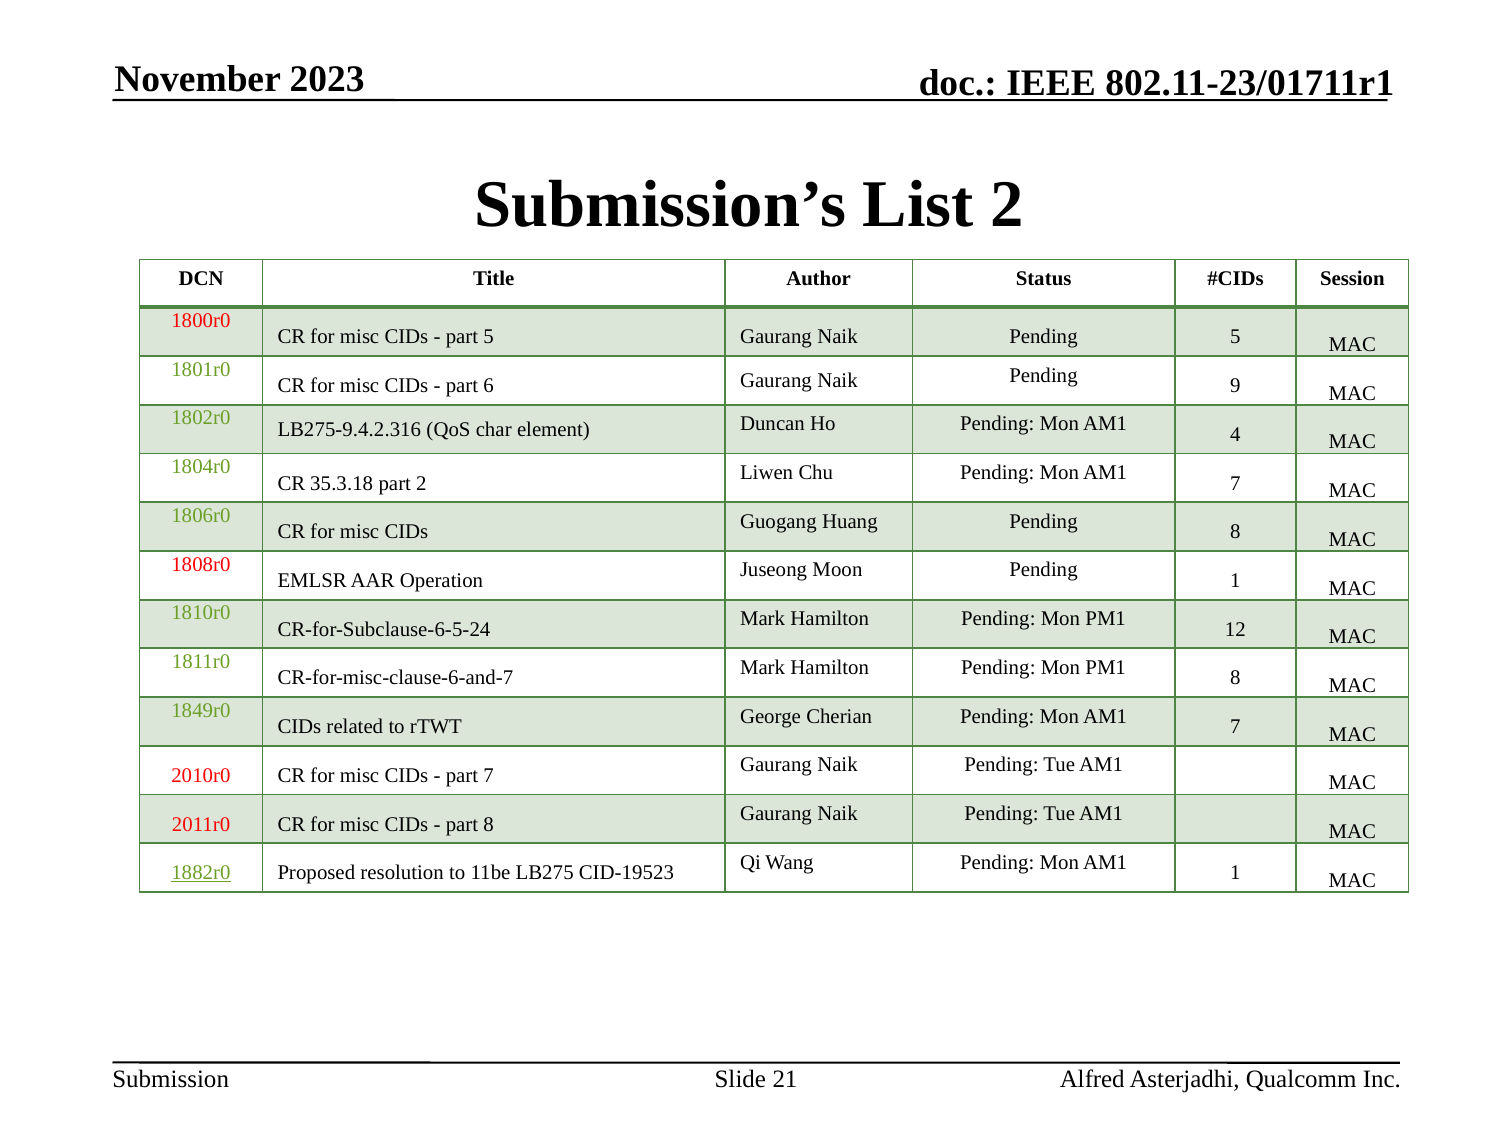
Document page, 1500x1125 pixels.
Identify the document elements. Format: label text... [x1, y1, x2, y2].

table_cell CR 35.3.18 part 2 [263, 454, 724, 501]
table_cell Pending: Tue AM1 [913, 795, 1174, 842]
table_cell 8 [1176, 649, 1295, 696]
table_cell MAC [1297, 698, 1408, 745]
table_header Title [263, 260, 724, 305]
table_cell 5 [1176, 309, 1295, 355]
table_cell 4 [1176, 406, 1295, 453]
table_cell 2010r0 [140, 747, 262, 794]
table_cell MAC [1297, 747, 1408, 794]
table_cell 1882r0 [140, 844, 262, 891]
table_cell MAC [1297, 552, 1408, 599]
table_cell Proposed resolution to 11be LB275 CID-19523 [263, 844, 724, 891]
table_cell MAC [1297, 601, 1408, 647]
table_cell MAC [1297, 309, 1408, 355]
table_cell CR-for-Subclause-6-5-24 [263, 601, 724, 647]
table_cell MAC [1297, 649, 1408, 696]
table_cell 1800r0 [140, 309, 262, 355]
title Submission’s List 2 [112, 112, 1388, 288]
table_cell Pending: Tue AM1 [913, 747, 1174, 794]
table_cell 1804r0 [140, 454, 262, 501]
table_header DCN [140, 260, 262, 305]
table_cell Qi Wang [726, 844, 912, 891]
table_cell 1 [1176, 552, 1295, 599]
table_cell CIDs related to rTWT [263, 698, 724, 745]
table_cell 9 [1176, 357, 1295, 404]
table_cell Pending: Mon PM1 [913, 601, 1174, 647]
table_cell 8 [1176, 503, 1295, 550]
table_cell CR for misc CIDs - part 5 [263, 309, 724, 355]
table_cell 1802r0 [140, 406, 262, 453]
table_cell [1176, 747, 1295, 794]
table_cell Pending [913, 503, 1174, 550]
table_cell MAC [1297, 503, 1408, 550]
table_cell Mark Hamilton [726, 649, 912, 696]
table_cell MAC [1297, 454, 1408, 501]
table_cell CR-for-misc-clause-6-and-7 [263, 649, 724, 696]
table_cell MAC [1297, 406, 1408, 453]
table_cell 1801r0 [140, 357, 262, 404]
table_cell 7 [1176, 698, 1295, 745]
table_cell CR for misc CIDs [263, 503, 724, 550]
table_cell MAC [1297, 844, 1408, 891]
table_cell Pending [913, 357, 1174, 404]
table_cell 1810r0 [140, 601, 262, 647]
table_cell Mark Hamilton [726, 601, 912, 647]
table_cell Pending: Mon AM1 [913, 844, 1174, 891]
table_cell 12 [1176, 601, 1295, 647]
table_cell Juseong Moon [726, 552, 912, 599]
table_cell Pending [913, 552, 1174, 599]
table_cell Pending: Mon PM1 [913, 649, 1174, 696]
table_cell Gaurang Naik [726, 357, 912, 404]
table_header #CIDs [1176, 260, 1295, 305]
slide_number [114, 54, 423, 100]
table_cell 2011r0 [140, 795, 262, 842]
table_cell 1849r0 [140, 698, 262, 745]
table_cell 1808r0 [140, 552, 262, 599]
table_cell Liwen Chu [726, 454, 912, 501]
table_cell Duncan Ho [726, 406, 912, 453]
table_header Status [913, 260, 1174, 305]
table_cell Gaurang Naik [726, 747, 912, 794]
table_cell Pending: Mon AM1 [913, 406, 1174, 453]
table_cell LB275-9.4.2.316 (QoS char element) [263, 406, 724, 453]
table_cell CR for misc CIDs - part 6 [263, 357, 724, 404]
table_header Author [726, 260, 912, 305]
table_cell 1806r0 [140, 503, 262, 550]
table_cell Pending [913, 309, 1174, 355]
table_cell 1 [1176, 844, 1295, 891]
table_cell EMLSR AAR Operation [263, 552, 724, 599]
table_cell 1811r0 [140, 649, 262, 696]
table_cell George Cherian [726, 698, 912, 745]
table_cell [1176, 795, 1295, 842]
table_cell 7 [1176, 454, 1295, 501]
table_cell CR for misc CIDs - part 7 [263, 747, 724, 794]
table_cell Gaurang Naik [726, 795, 912, 842]
table_cell Gaurang Naik [726, 309, 912, 355]
slide_number Slide 21 [712, 1061, 800, 1123]
footer Alfred Asterjadhi, Qualcomm Inc. [878, 1061, 1402, 1093]
table_header Session [1297, 260, 1408, 305]
table_cell MAC [1297, 357, 1408, 404]
table_cell Pending: Mon AM1 [913, 454, 1174, 501]
table_cell Pending: Mon AM1 [913, 698, 1174, 745]
table_cell CR for misc CIDs - part 8 [263, 795, 724, 842]
table_cell MAC [1297, 795, 1408, 842]
table_cell Guogang Huang [726, 503, 912, 550]
